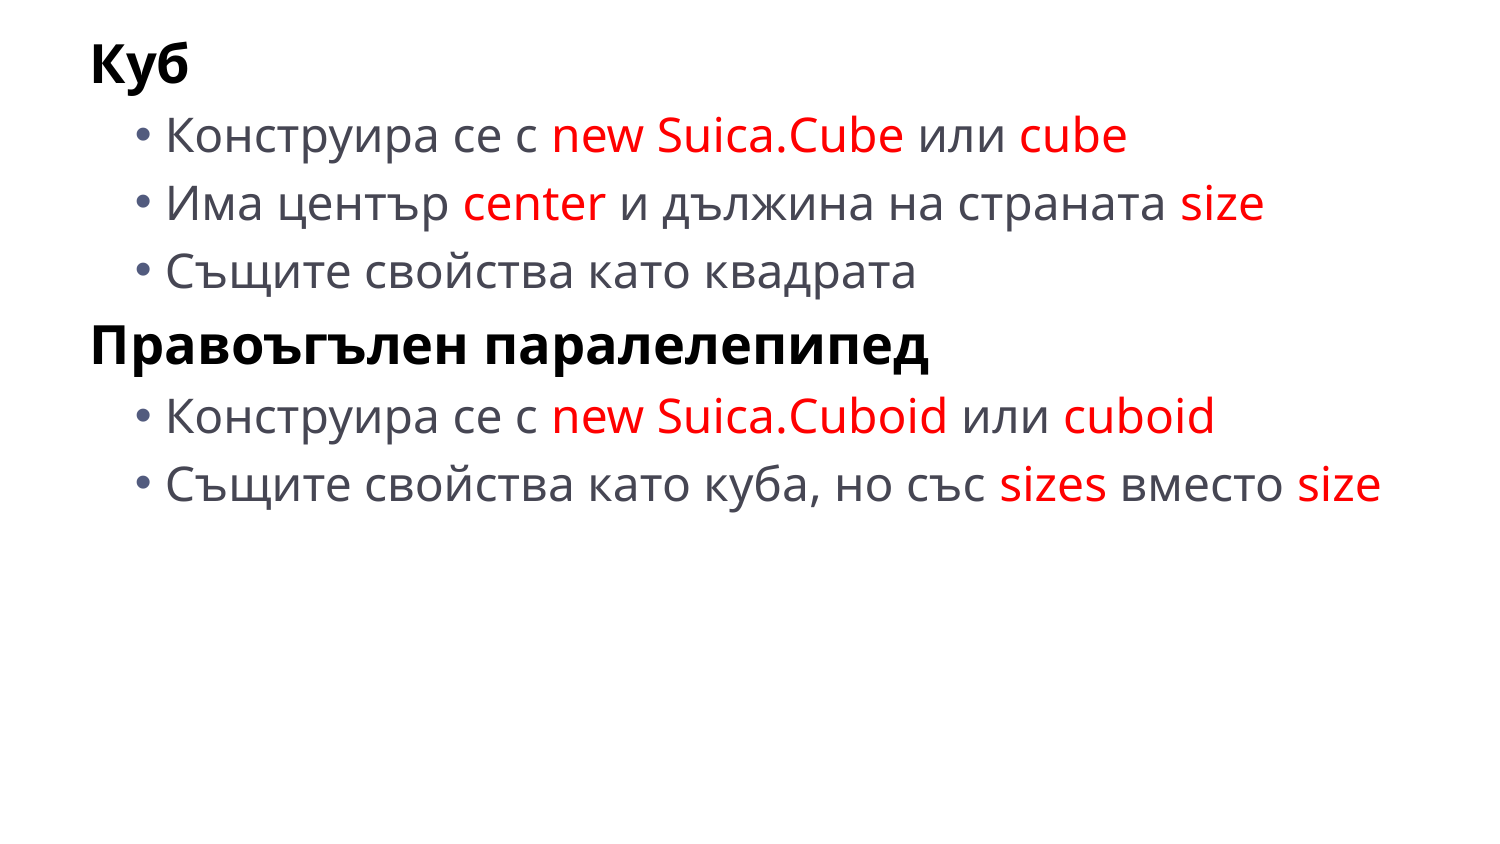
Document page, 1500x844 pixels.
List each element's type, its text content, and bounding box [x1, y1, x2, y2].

list Куб Конструира се с new Suica.Cube или cube Има център center и дължина на страната size Същите свойства като квадрата Правоъгълен паралелепипед Конструира се с new Suica.Cuboid или cuboid Същите свойства като куба, но със sizes вместо size [75, 21, 1475, 835]
